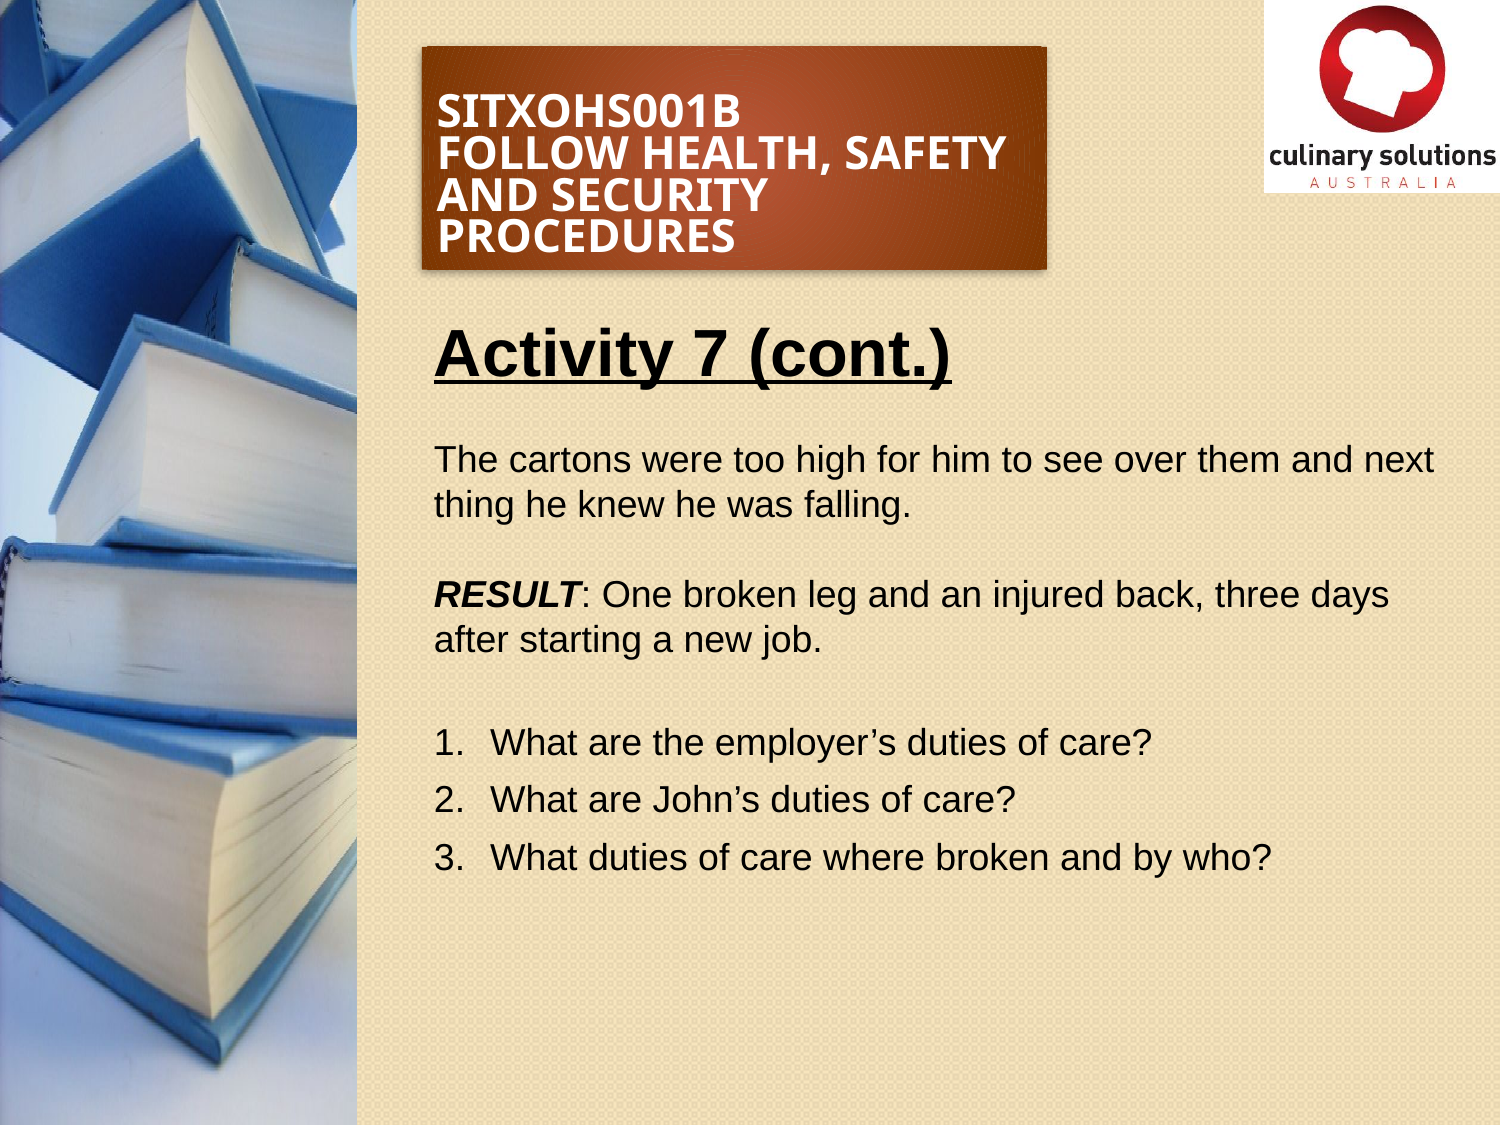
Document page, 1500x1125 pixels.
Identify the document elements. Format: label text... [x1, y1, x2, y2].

picture [1263, 0, 1500, 193]
title SITXOHS001B Follow HEALTH, SAFETY AND SECURITY PROCEDURES [421, 46, 1047, 270]
text_box Activity 7 (cont.) The cartons were too high for him to see over them and next thing he knew he was falling. RESULT: One broken leg and an injured back, three days after starting a new job. What are the employer’s duties of care? What are John’s duties of care? What duties of care where broken and by who? [419, 302, 1459, 885]
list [0, 0, 357, 1125]
